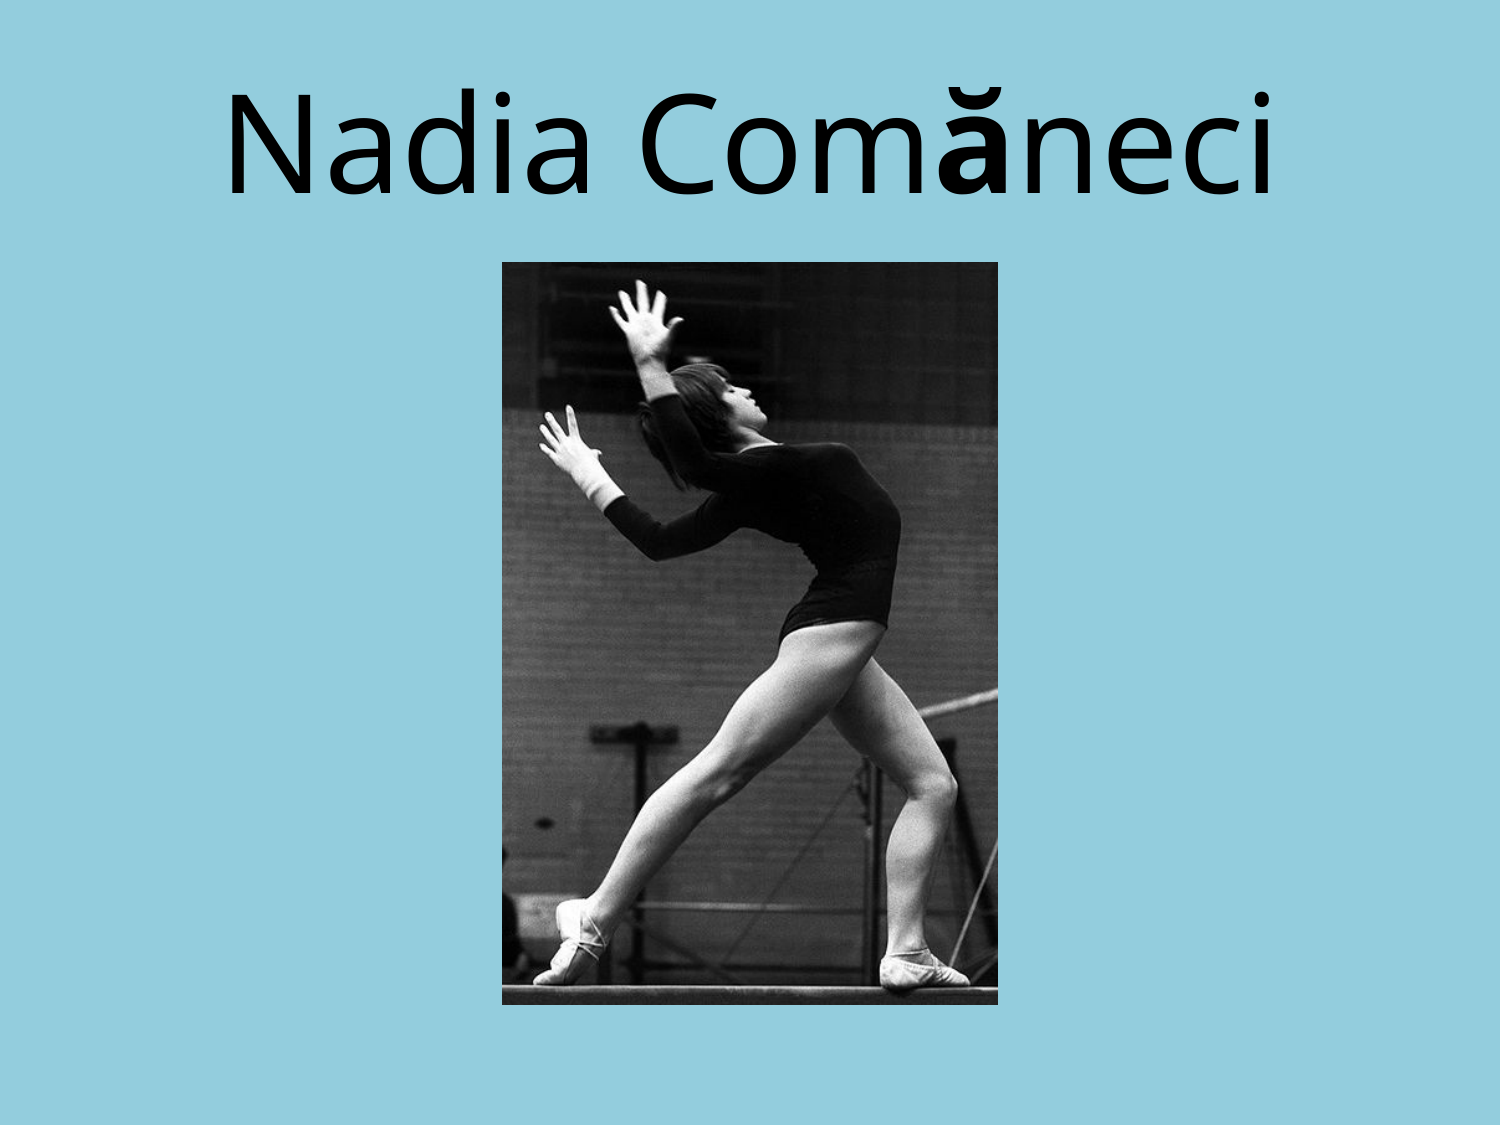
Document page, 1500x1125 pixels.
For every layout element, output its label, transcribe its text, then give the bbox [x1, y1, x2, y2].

title Nadia Comăneci [75, 45, 1425, 233]
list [502, 262, 998, 1006]
